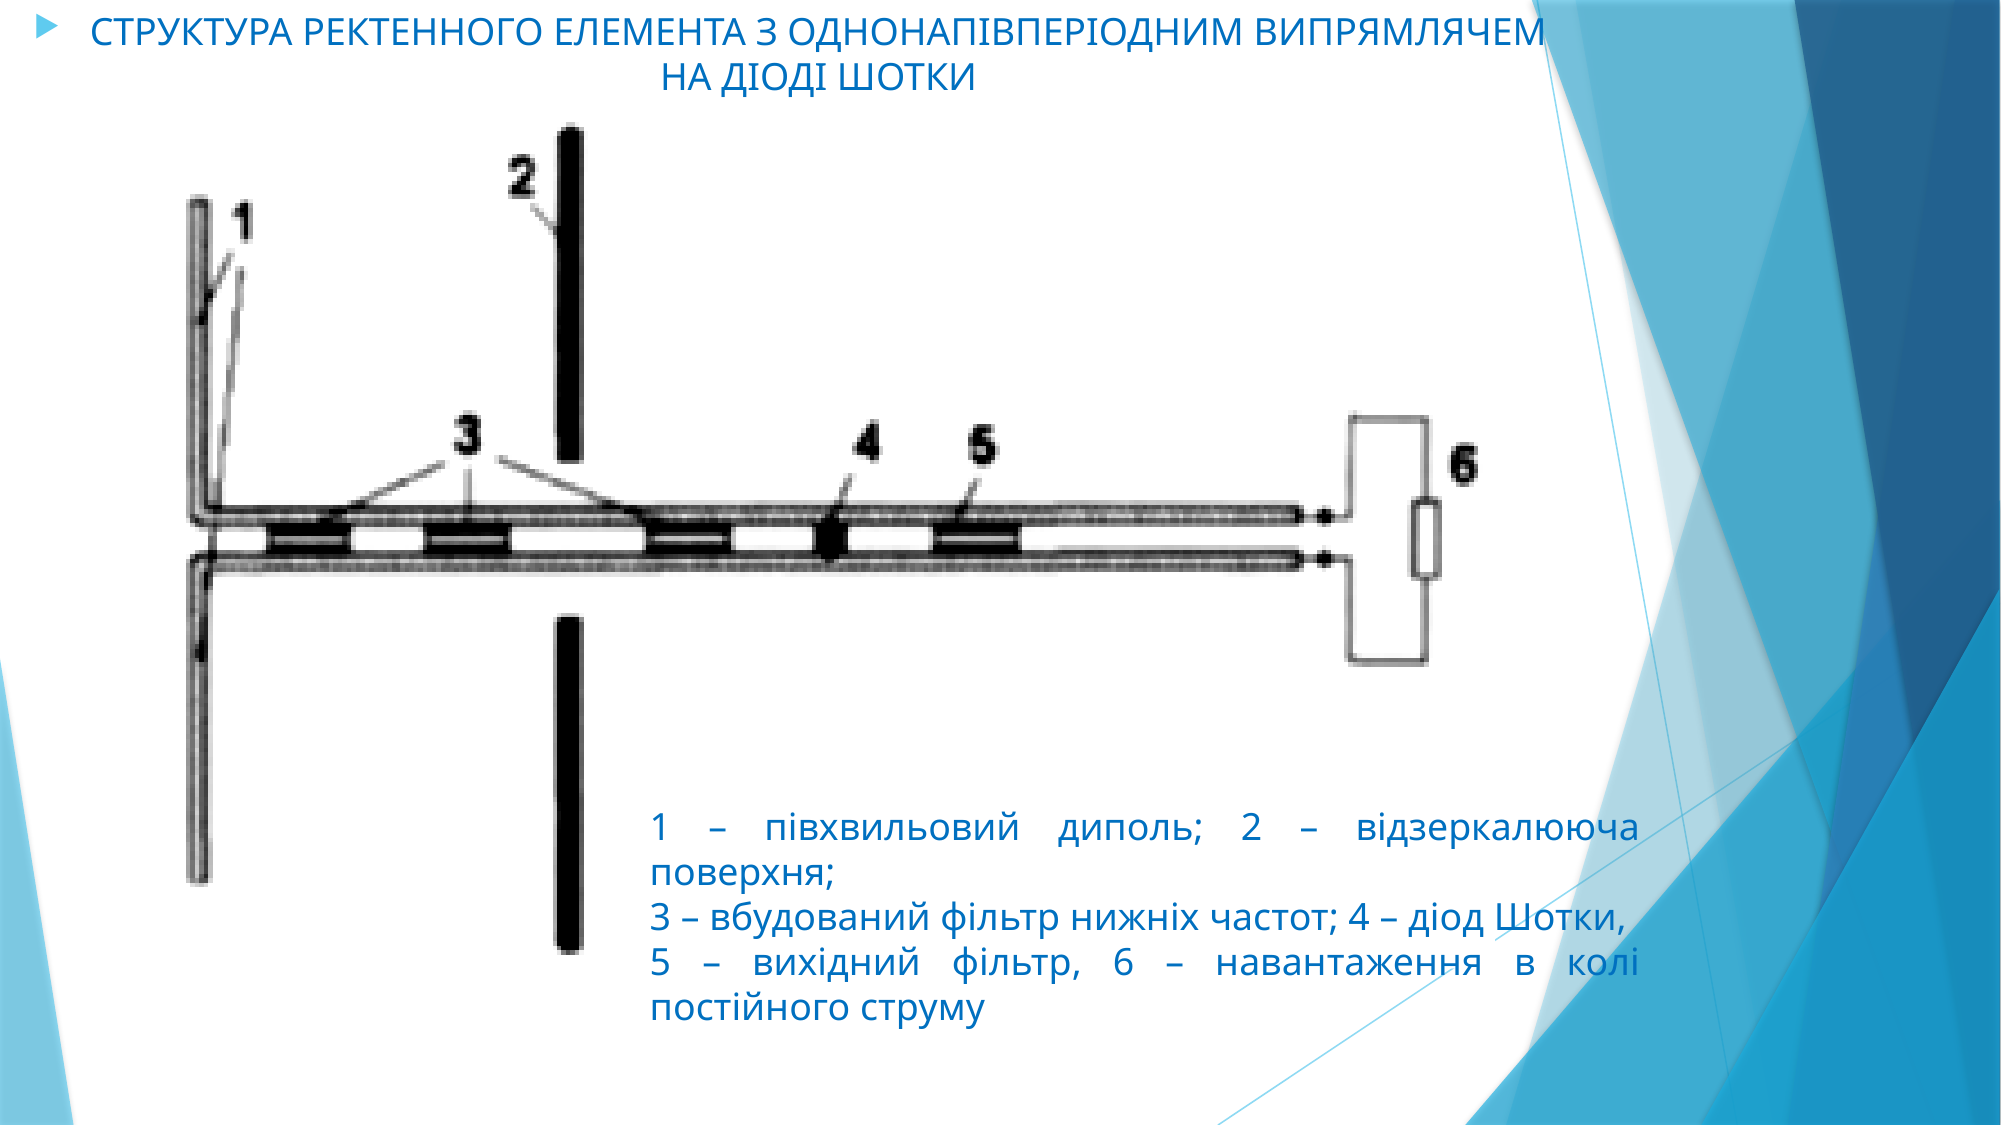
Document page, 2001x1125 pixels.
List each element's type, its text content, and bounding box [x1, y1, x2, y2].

list Структура ректенного елемента з однонапівперіодним випрямлячем на діоді Шотки [0, 1, 1581, 111]
picture [159, 110, 1496, 969]
text_box 1 – півхвильовий диполь; 2 – відзеркалююча поверхня; 3 – вбудований фільтр нижніх частот; 4 – діод Шотки, 5 – вихідний фільтр, 6 – навантаження в колі постійного струму [634, 795, 1656, 1035]
